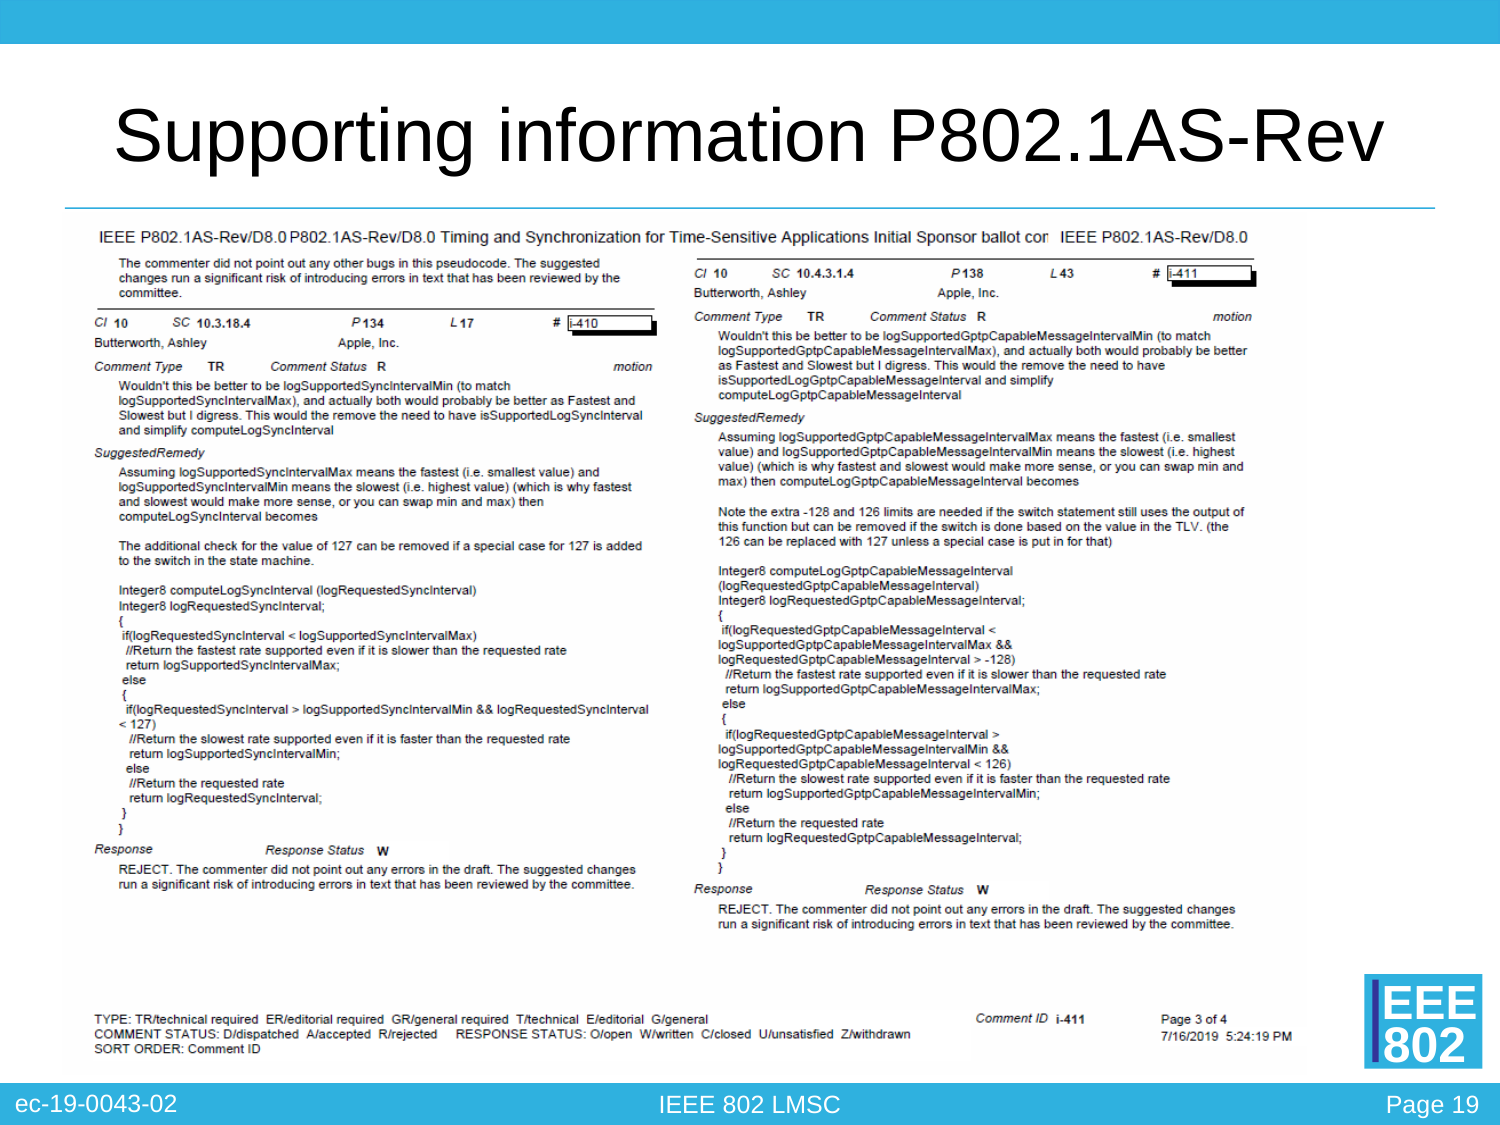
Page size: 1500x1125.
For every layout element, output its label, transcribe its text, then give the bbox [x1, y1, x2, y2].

title Supporting information P802.1AS-Rev [75, 66, 1425, 197]
picture [62, 212, 1307, 1075]
